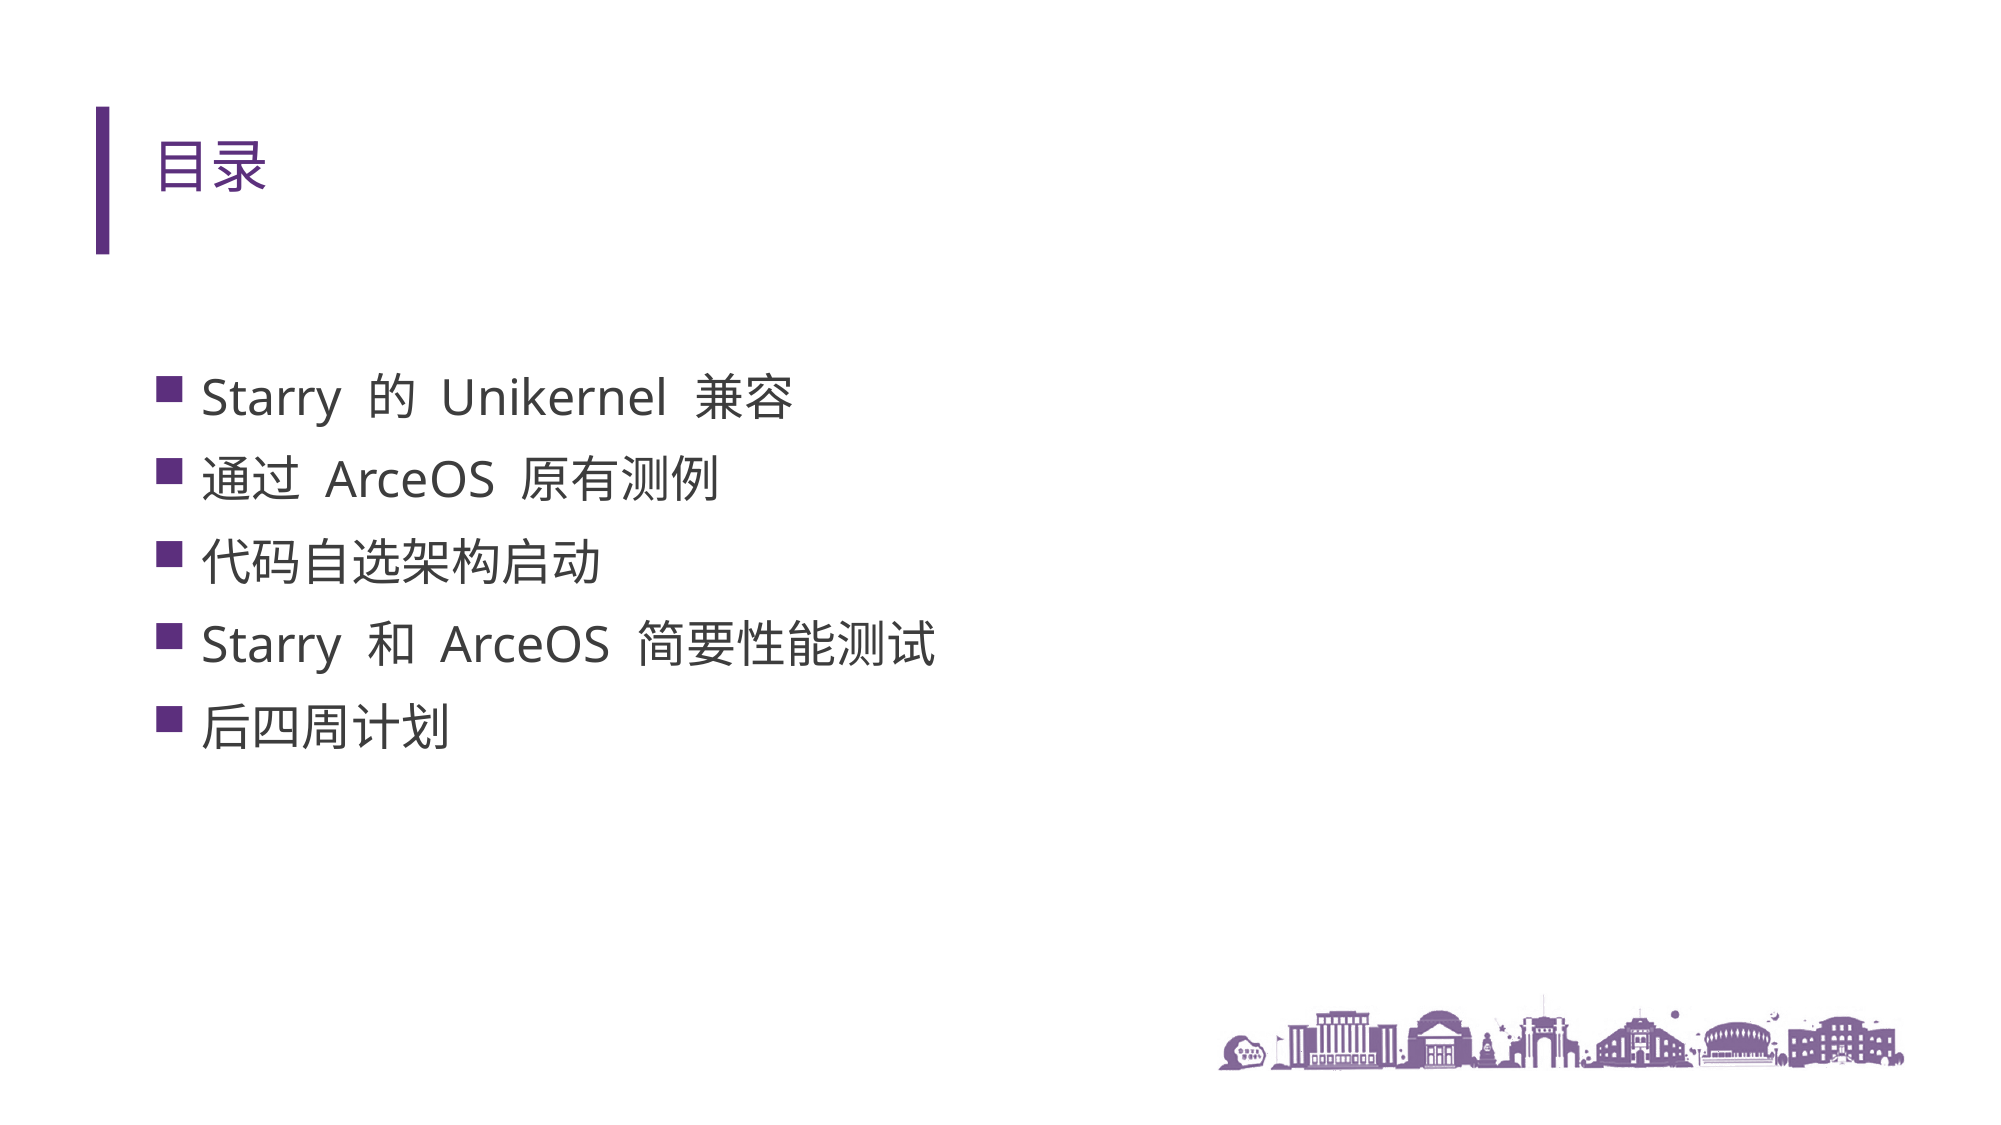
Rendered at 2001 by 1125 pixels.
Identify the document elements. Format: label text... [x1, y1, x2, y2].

list Starry 的 Unikernel 兼容 通过 ArceOS 原有测例 代码自选架构启动 Starry 和 ArceOS 简要性能测试 后四周计划 [136, 357, 1863, 962]
title 目录 [137, 80, 1863, 248]
